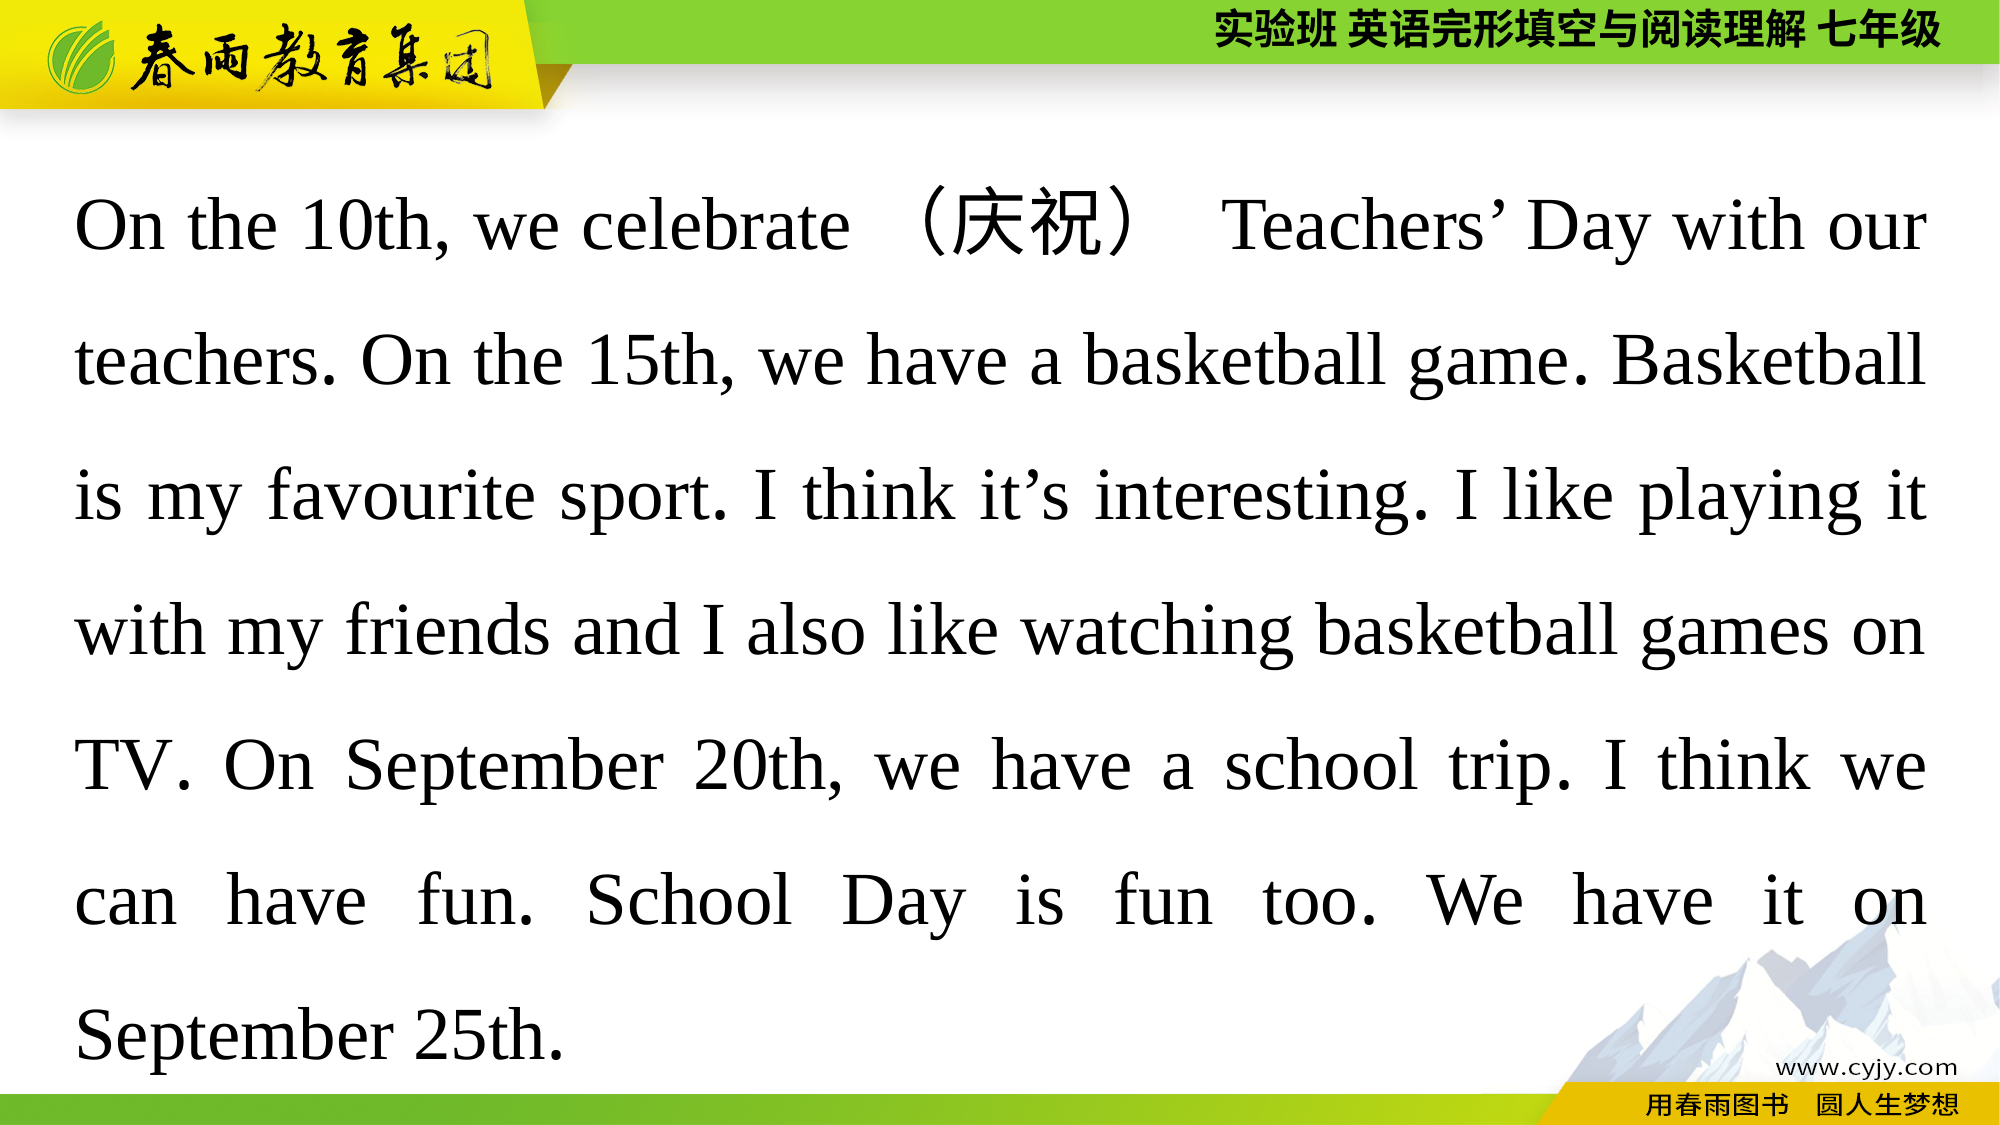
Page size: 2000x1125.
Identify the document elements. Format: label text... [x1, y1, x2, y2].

list On the 10th, we celebrate（庆祝） Teachers’ Day with our teachers. On the 15th, we have a basketball game. Basketball is my favourite sport. I think it’s interesting. I like playing it with my friends and I also like watching basketball games on TV. On September 20th, we have a school trip. I think we can have fun. School Day is fun too. We have it on September 25th. [59, 122, 1944, 1075]
picture [0, 0, 2000, 1125]
